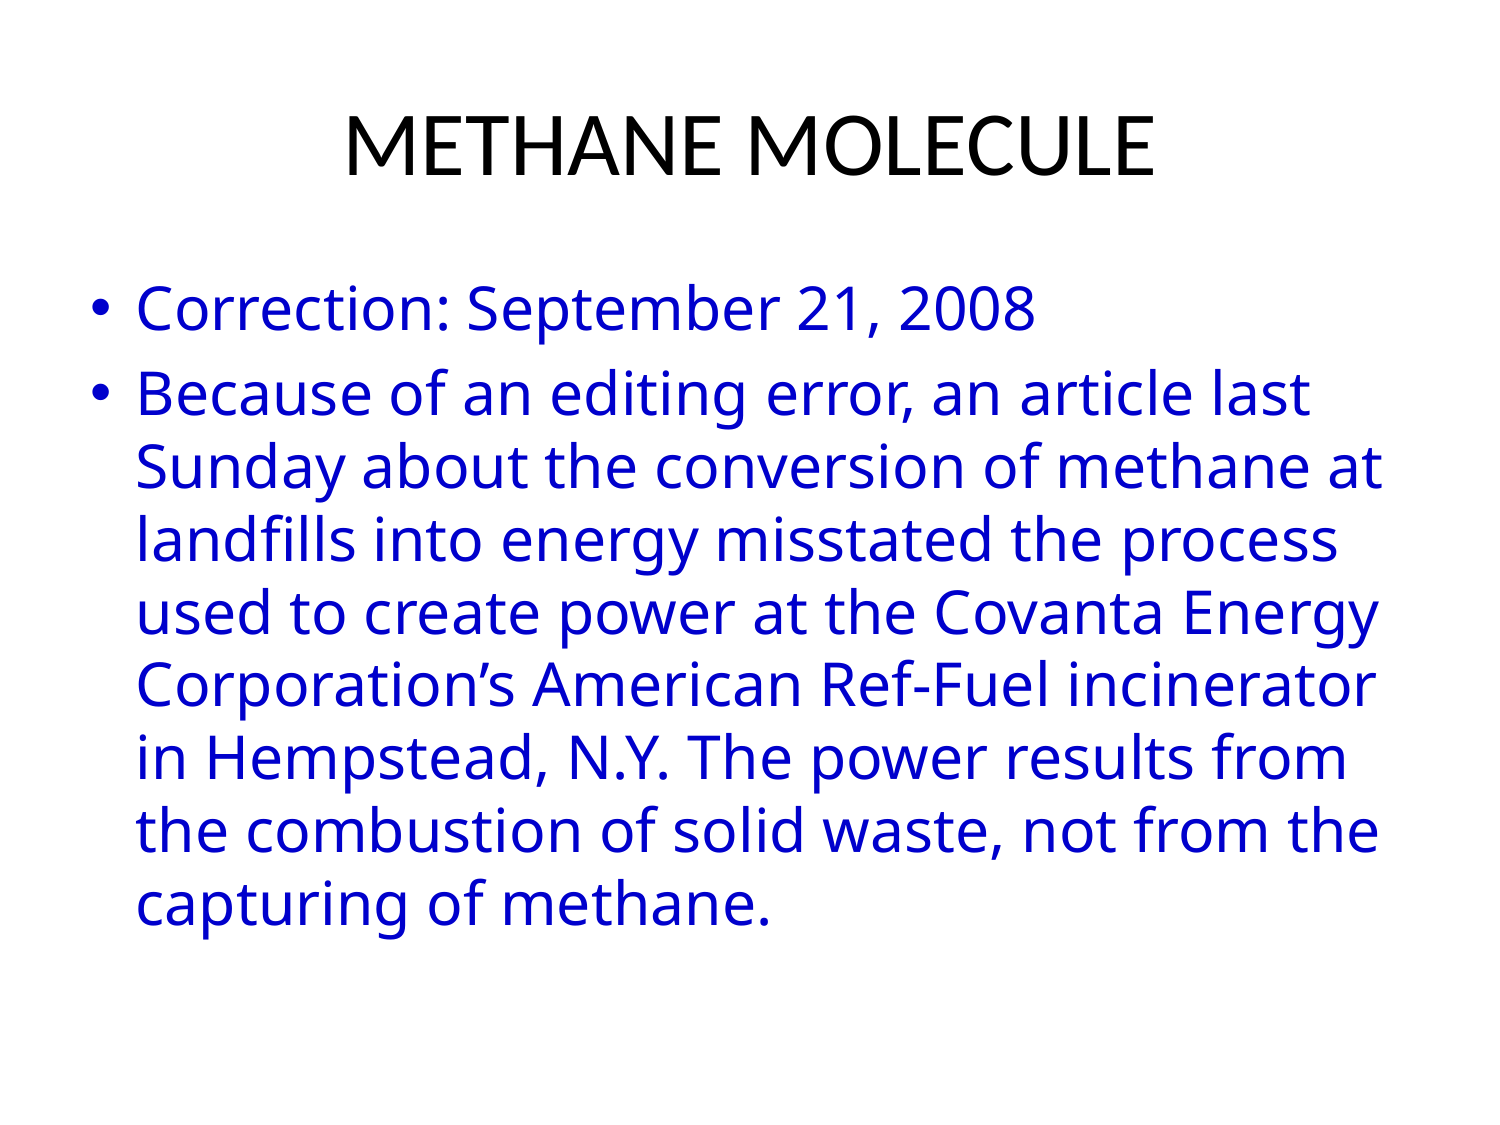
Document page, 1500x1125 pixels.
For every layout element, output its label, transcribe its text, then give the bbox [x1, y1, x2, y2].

list Correction: September 21, 2008 Because of an editing error, an article last Sunday about the conversion of methane at landfills into energy misstated the process used to create power at the Covanta Energy Corporation’s American Ref-Fuel incinerator in Hempstead, N.Y. The power results from the combustion of solid waste, not from the capturing of methane. [75, 262, 1425, 1005]
title METHANE MOLECULE [75, 45, 1425, 233]
